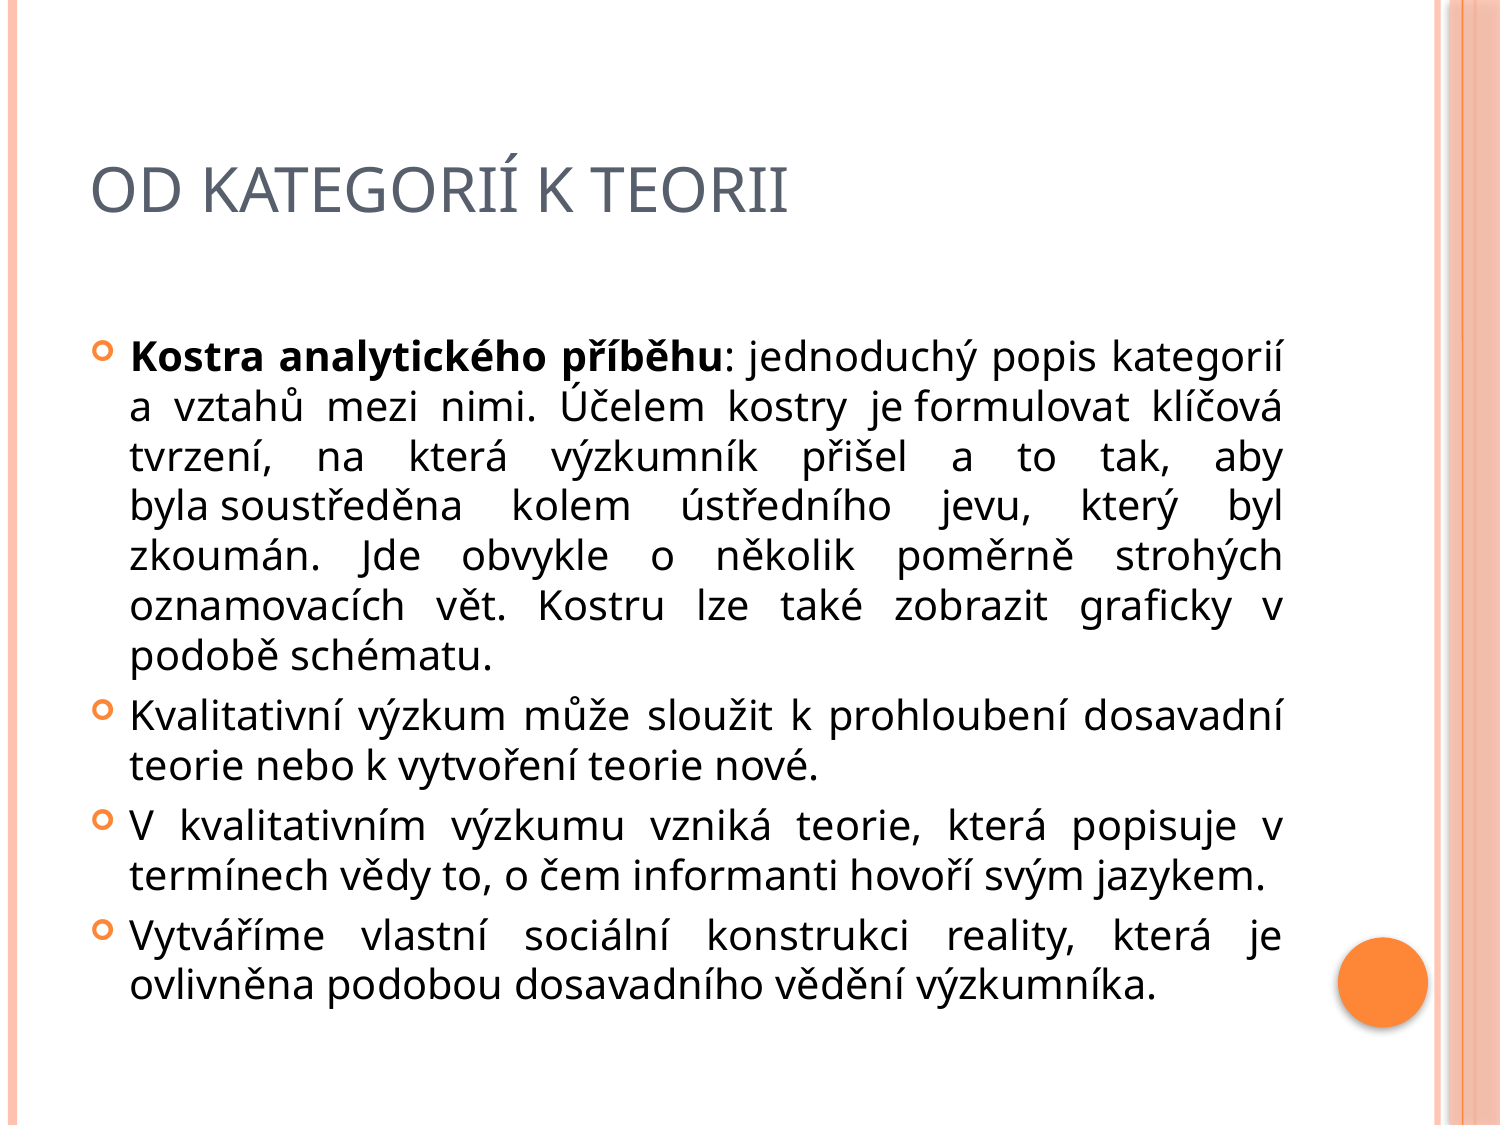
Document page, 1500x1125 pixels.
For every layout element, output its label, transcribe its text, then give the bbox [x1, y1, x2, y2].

title Od kategorií k teorii [75, 45, 1300, 233]
list Kostra analytického příběhu: jednoduchý popis kategorií a vztahů mezi nimi. Účelem kostry je formulovat klíčová tvrzení, na která výzkumník přišel a to tak, aby byla soustředěna kolem ústředního jevu, který byl zkoumán. Jde obvykle o několik poměrně strohých oznamovacích vět. Kostru lze také zobrazit graficky v podobě schématu. Kvalitativní výzkum může sloužit k prohloubení dosavadní teorie nebo k vytvoření teorie nové. V kvalitativním výzkumu vzniká teorie, která popisuje v termínech vědy to, o čem informanti hovoří svým jazykem. Vytváříme vlastní sociální konstrukci reality, která je ovlivněna podobou dosavadního vědění výzkumníka. [75, 262, 1300, 1062]
